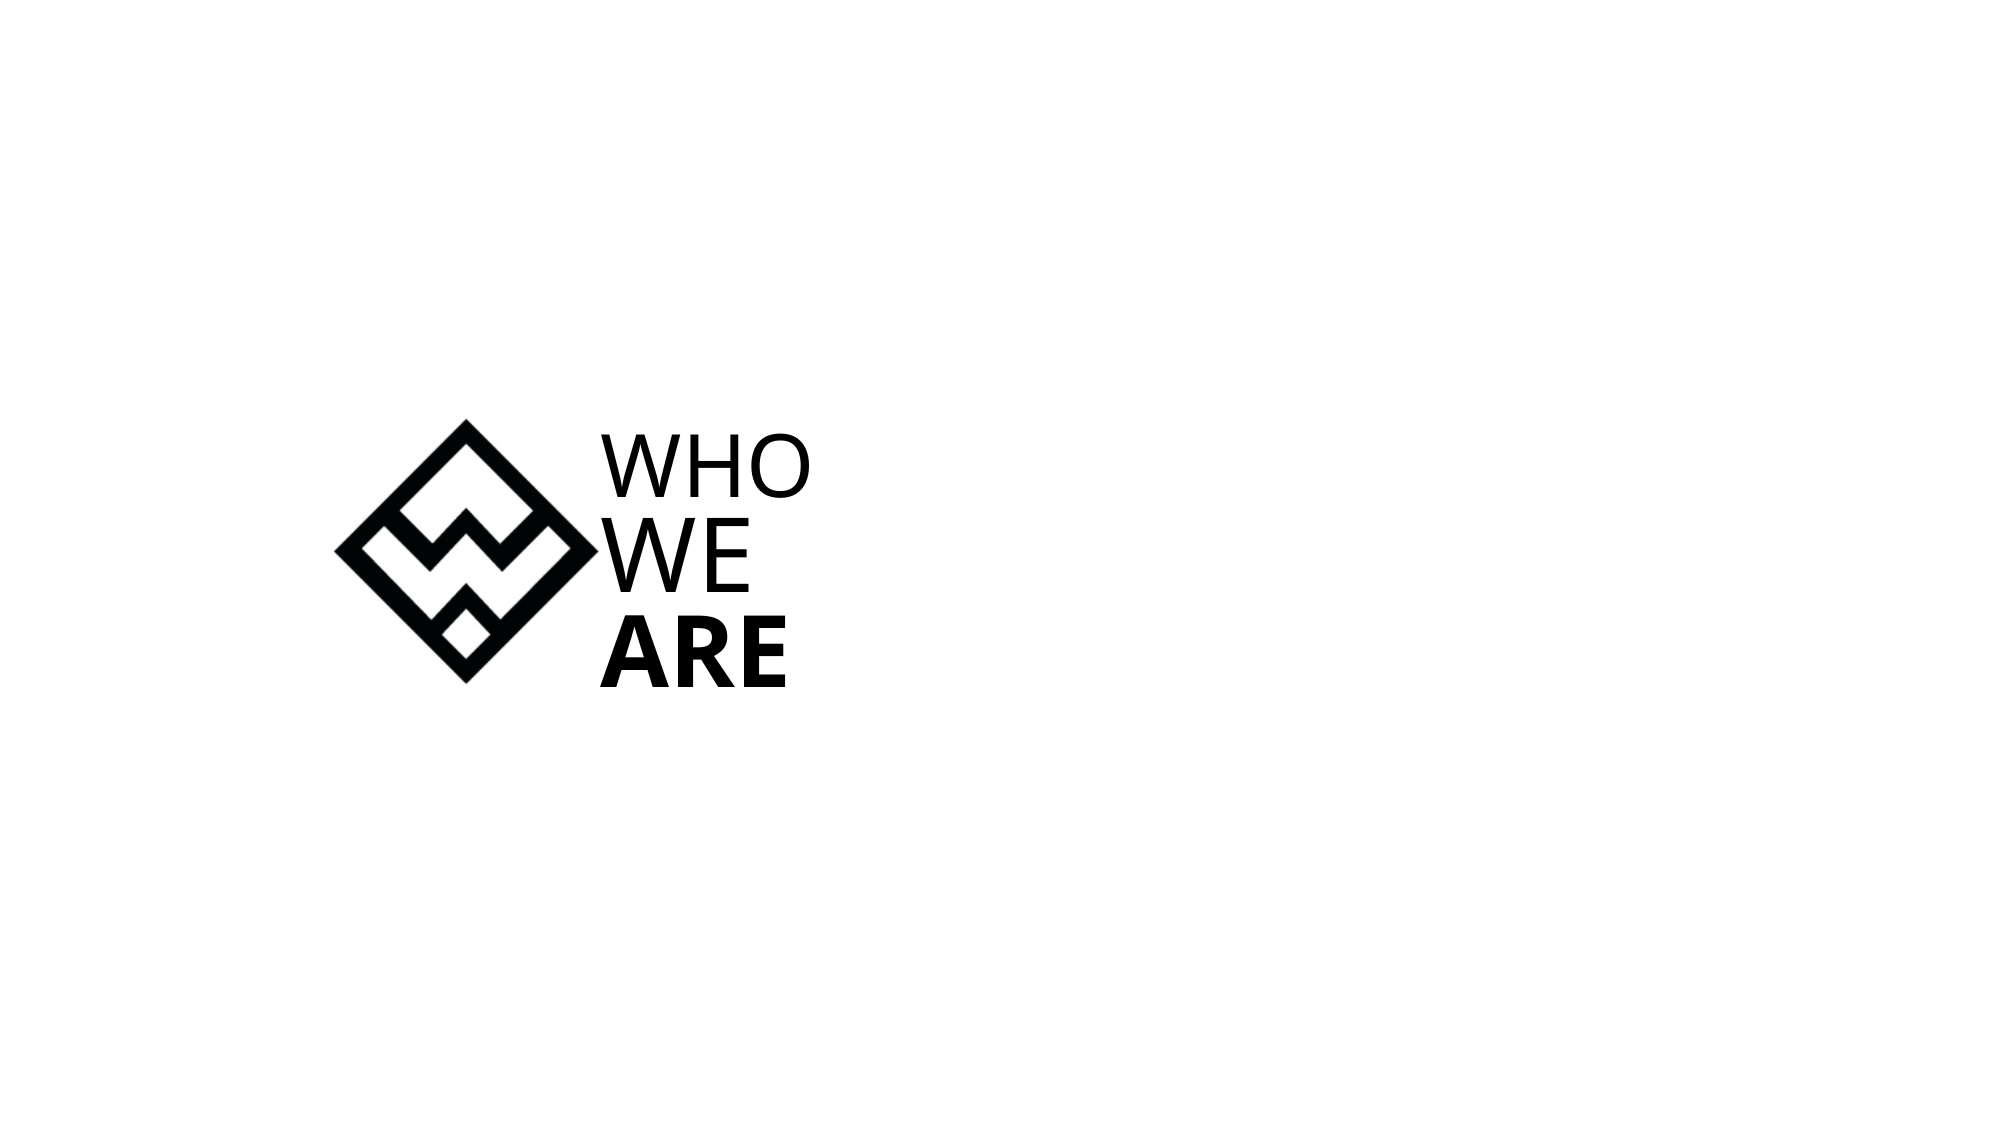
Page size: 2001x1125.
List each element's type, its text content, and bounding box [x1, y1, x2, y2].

text_box ARE [605, 593, 1710, 717]
picture [288, 411, 605, 717]
text_box WE [605, 494, 1172, 623]
text_box WHO [605, 413, 955, 494]
